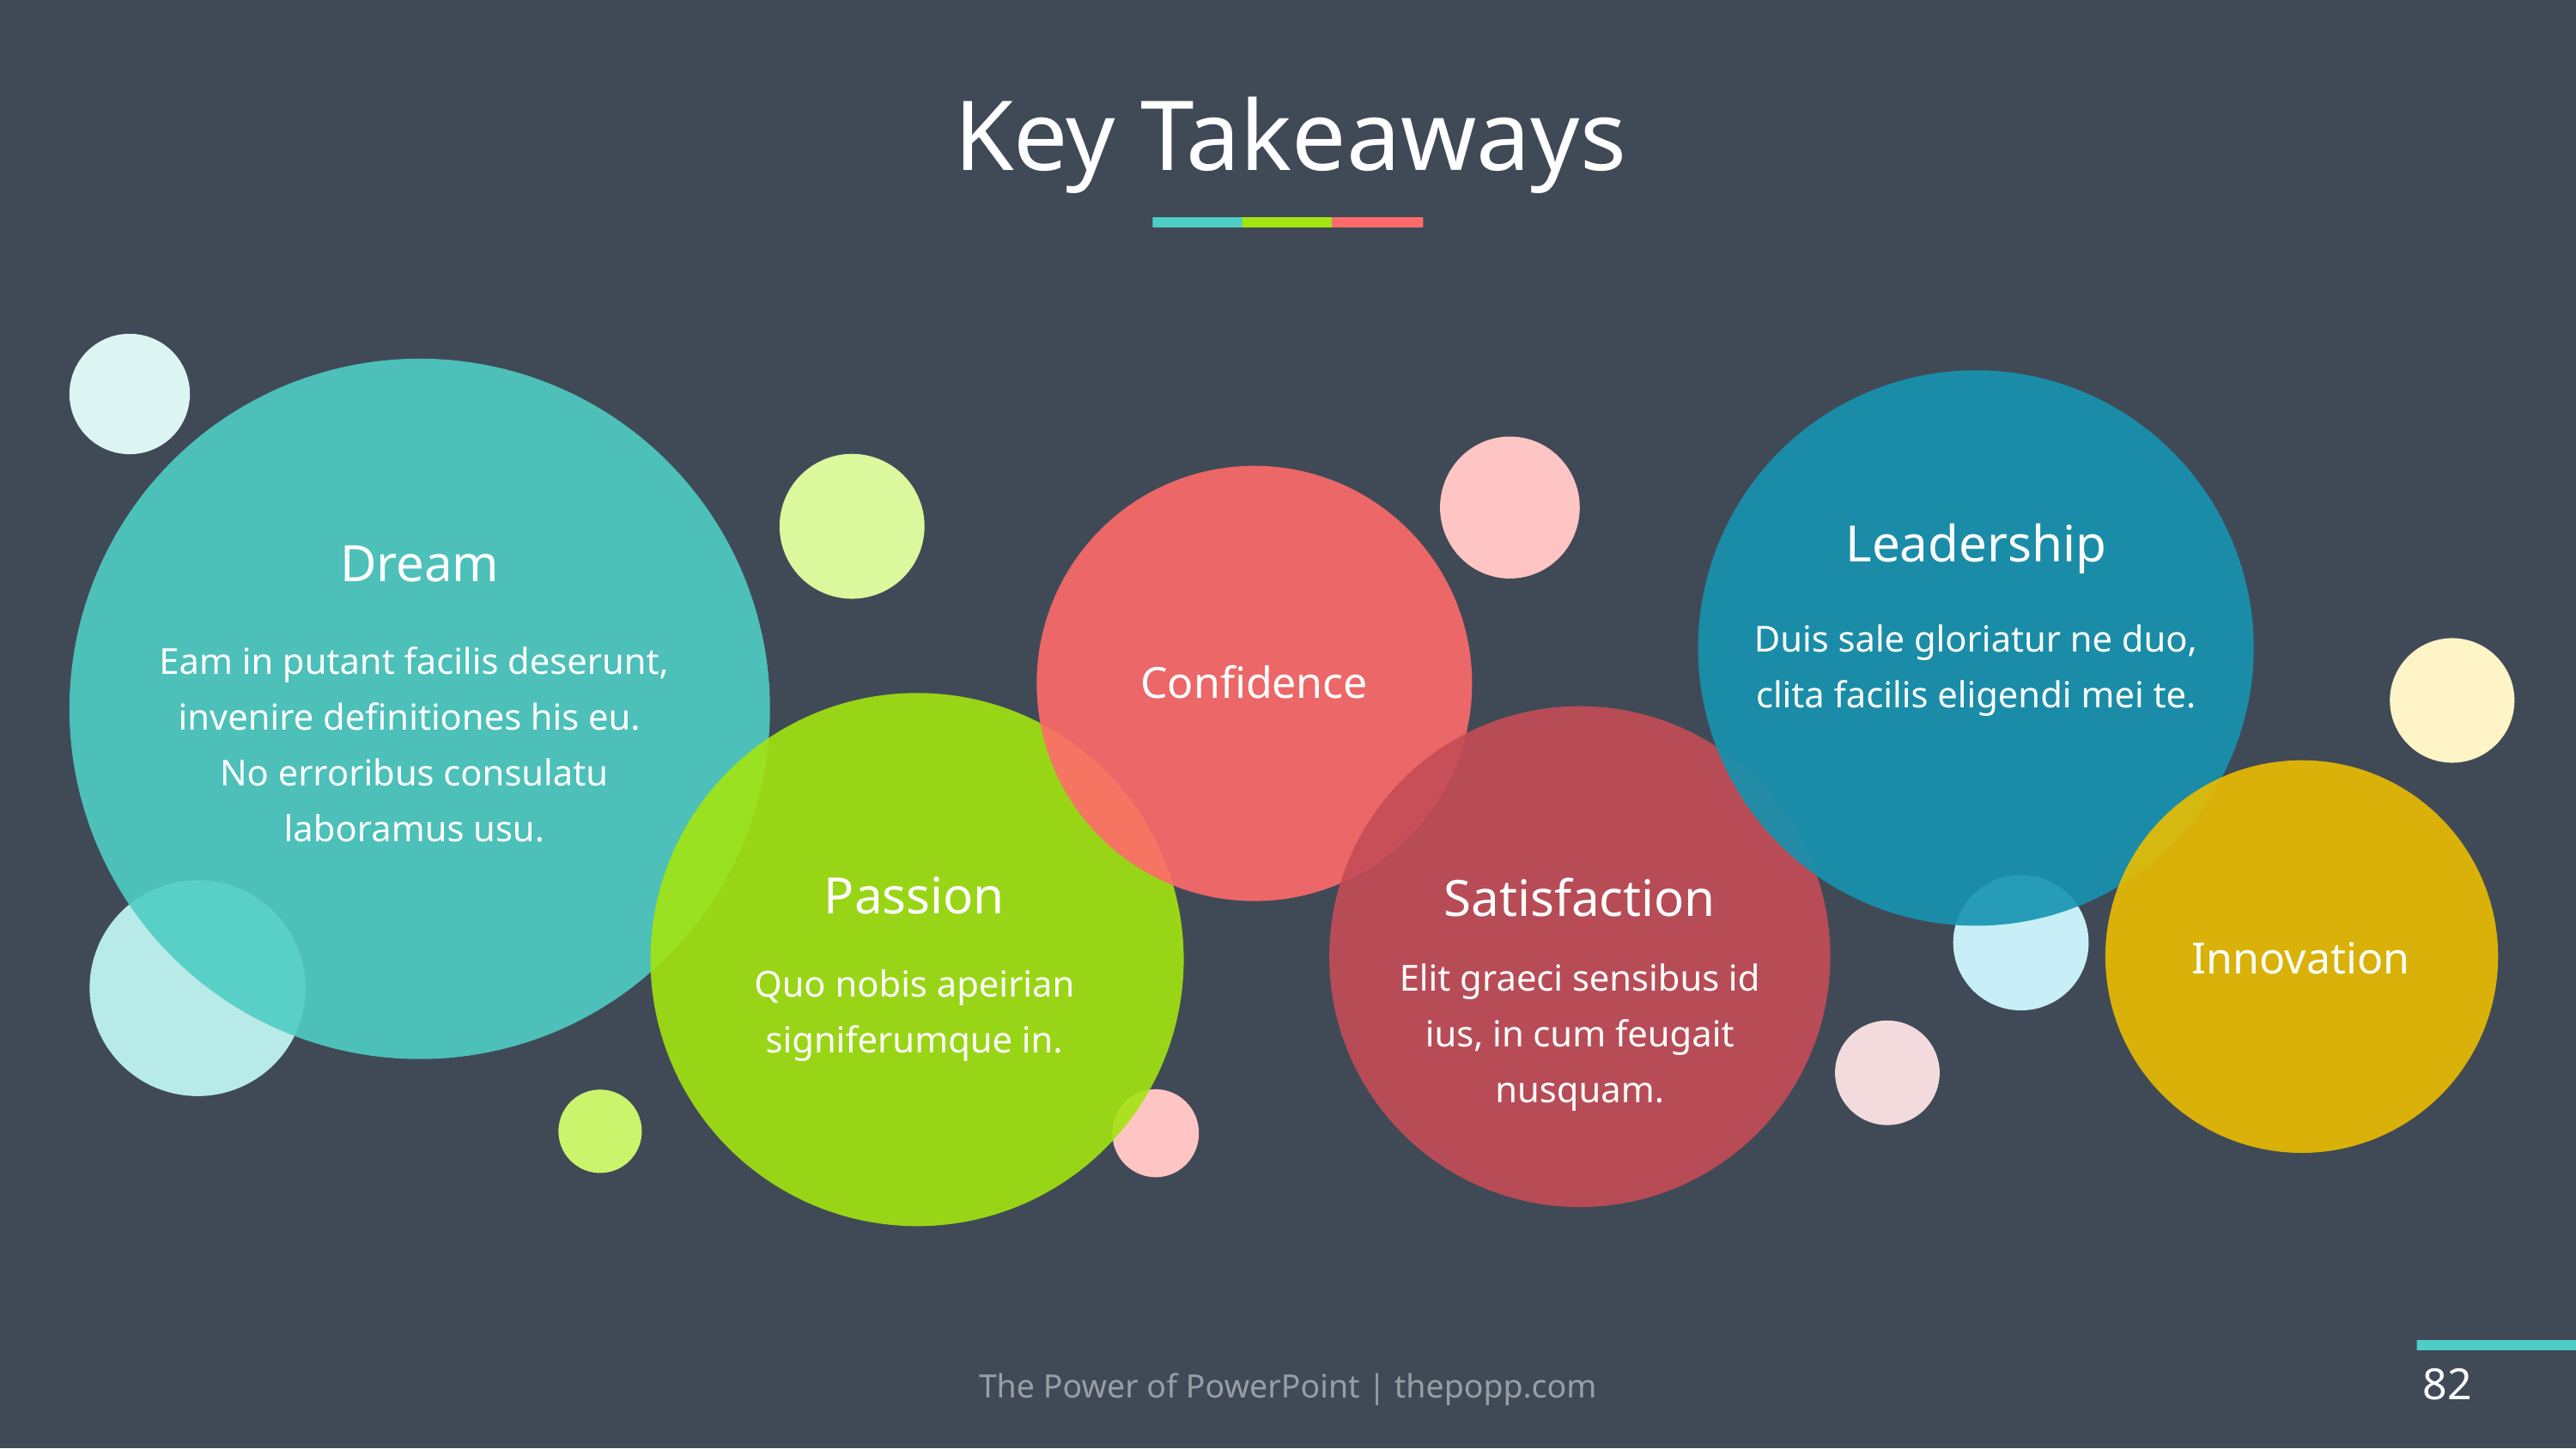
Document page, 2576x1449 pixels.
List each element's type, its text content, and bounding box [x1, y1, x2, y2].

list Passion [691, 758, 1138, 931]
list Quo nobis apeirian signiferumque in. [653, 942, 1176, 1128]
list Confidence [1043, 599, 1466, 763]
list Satisfaction [1357, 761, 1803, 933]
list Elit graeci sensibus id ius, in cum feugait nusquam. [1353, 936, 1807, 1122]
list Duis sale gloriatur ne duo, clita facilis eligendi mei te. [1715, 597, 2237, 783]
list Innovation [2123, 865, 2480, 1048]
slide_number 82 [2409, 1351, 2576, 1421]
list Leadership [1705, 504, 2246, 579]
list Eam in putant facilis deserunt, invenire definitiones his eu. No erroribus consulatu laboramus usu. [137, 619, 692, 893]
title Key Takeaways [69, 49, 2512, 230]
footer The Power of PowerPoint | thepopp.com [853, 1349, 1723, 1427]
list Dream [94, 524, 744, 598]
